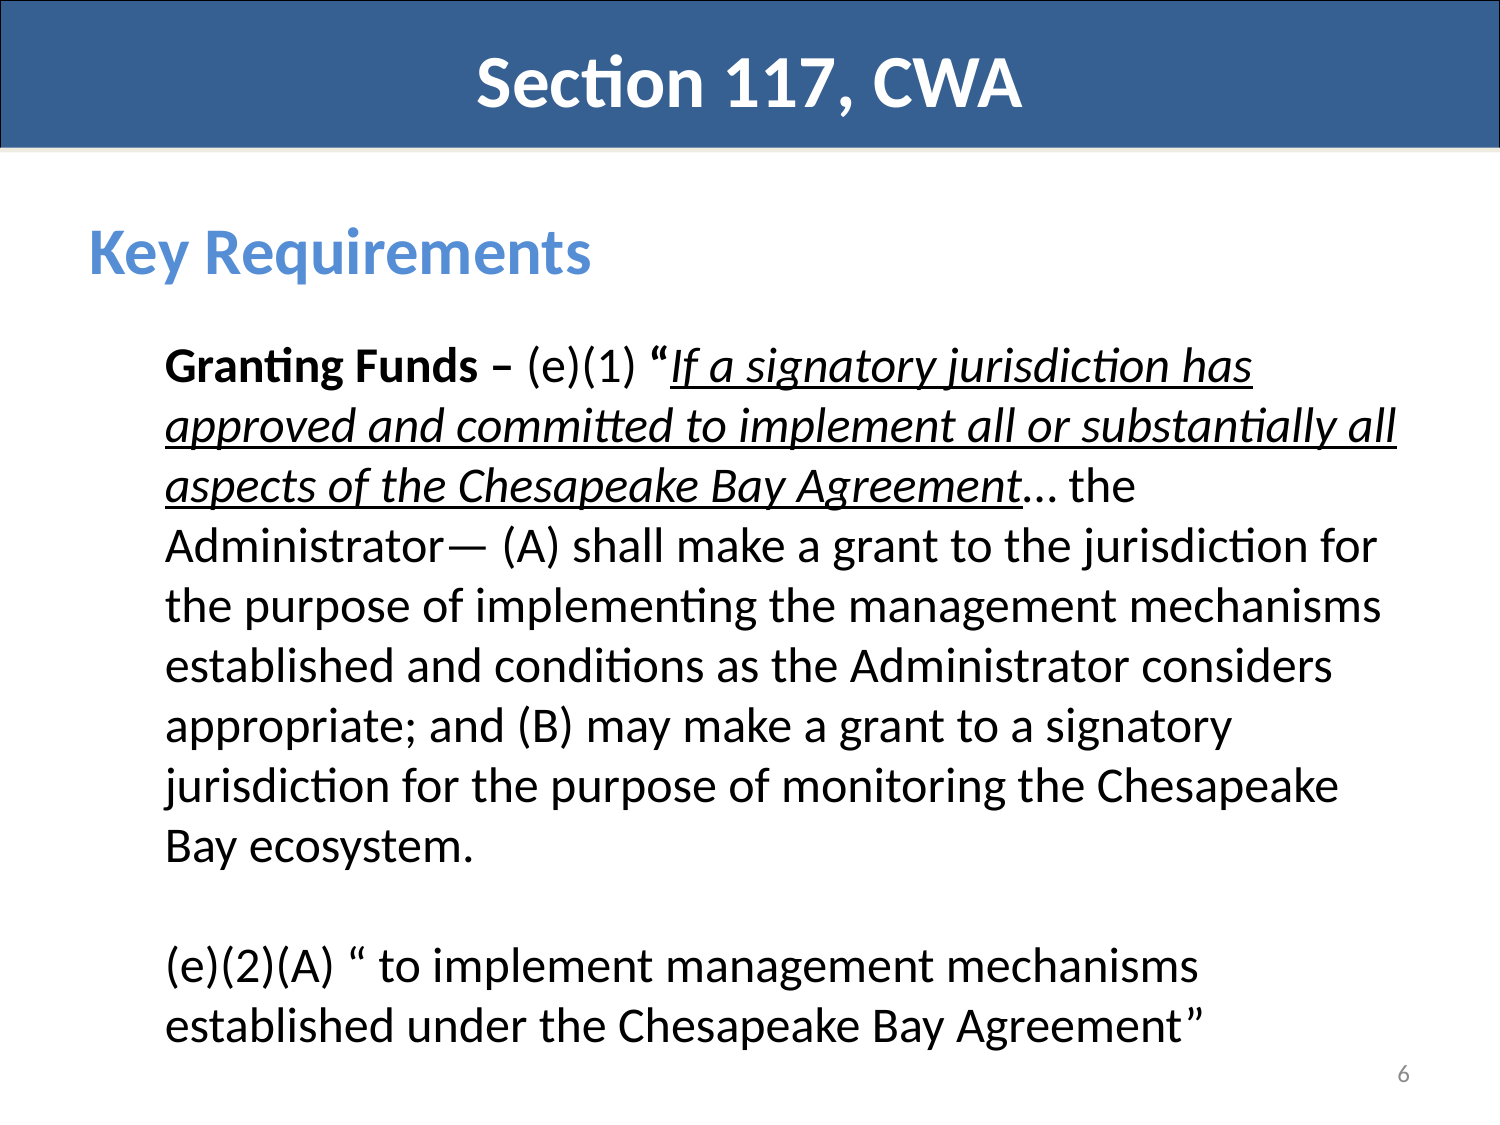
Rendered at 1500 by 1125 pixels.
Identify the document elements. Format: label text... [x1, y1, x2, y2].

slide_number 6 [1074, 1042, 1425, 1103]
text_box Key Requirements Granting Funds – (e)(1) “If a signatory jurisdiction has approved and committed to implement all or substantially all aspects of the Chesapeake Bay Agreement… the Administrator— (A) shall make a grant to the jurisdiction for the purpose of implementing the management mechanisms established and conditions as the Administrator considers appropriate; and (B) may make a grant to a signatory jurisdiction for the purpose of monitoring the Chesapeake Bay ecosystem. (e)(2)(A) “ to implement management mechanisms established under the Chesapeake Bay Agreement” [74, 200, 1425, 1000]
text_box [0, 0, 1500, 151]
